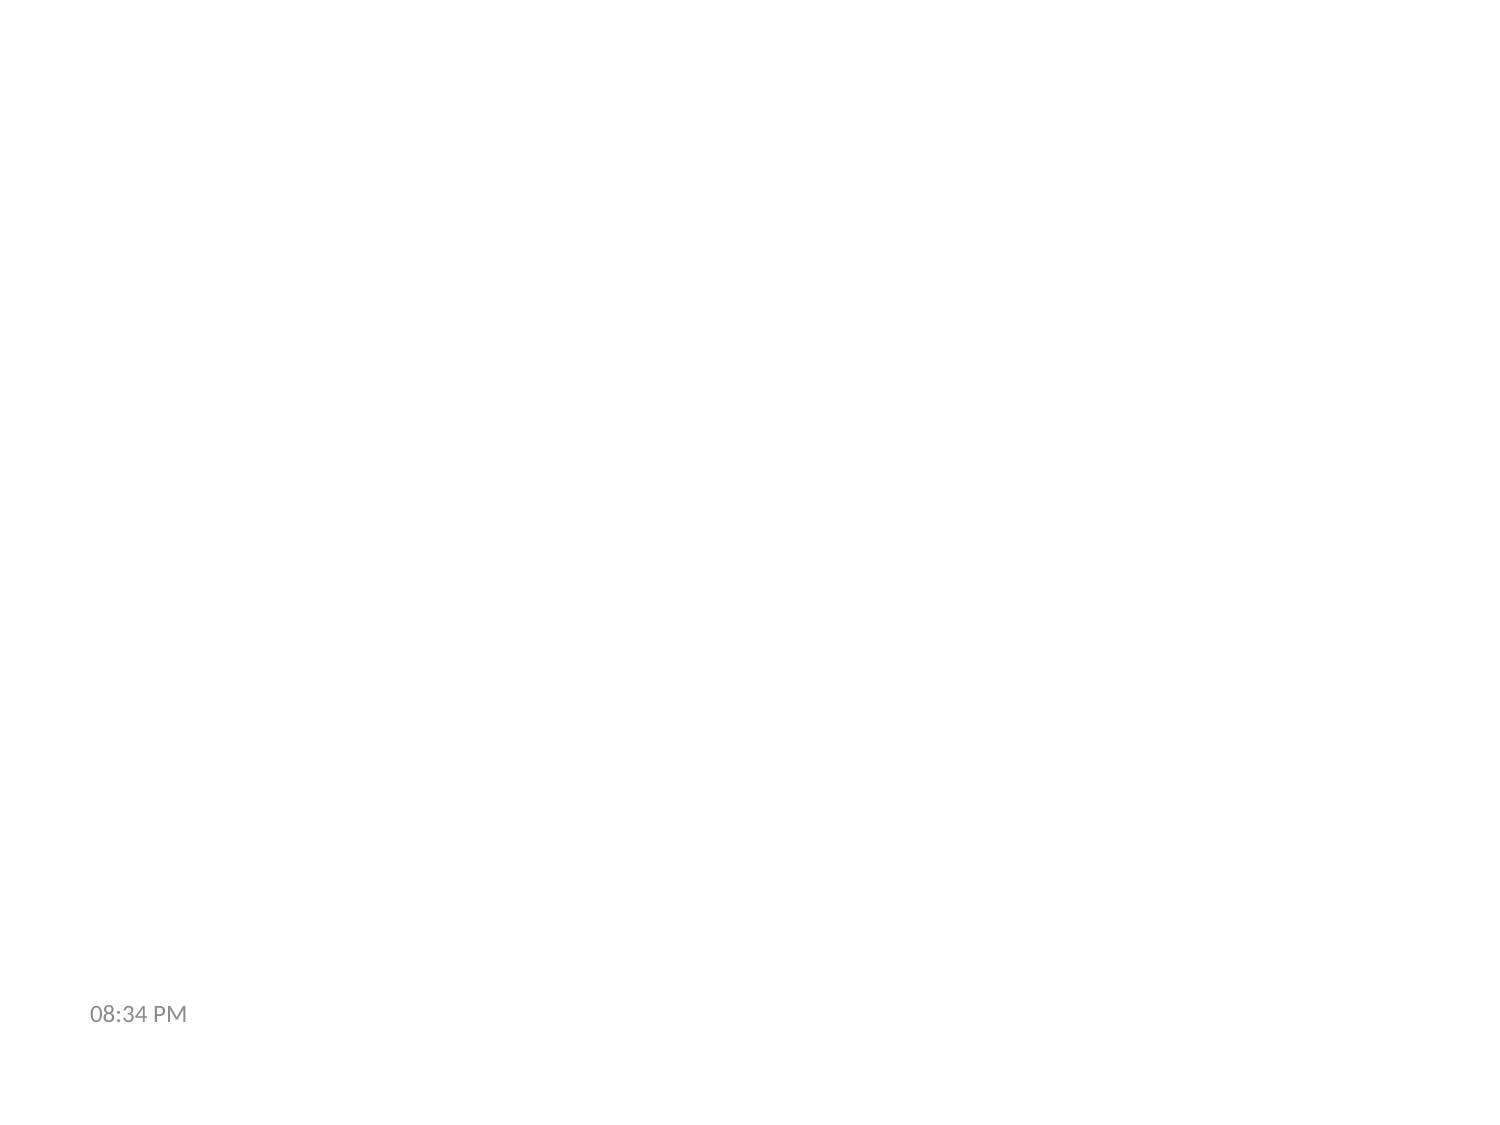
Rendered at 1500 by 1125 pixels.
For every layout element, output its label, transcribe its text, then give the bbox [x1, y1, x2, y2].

text_box 3:35 PM [75, 982, 425, 1043]
